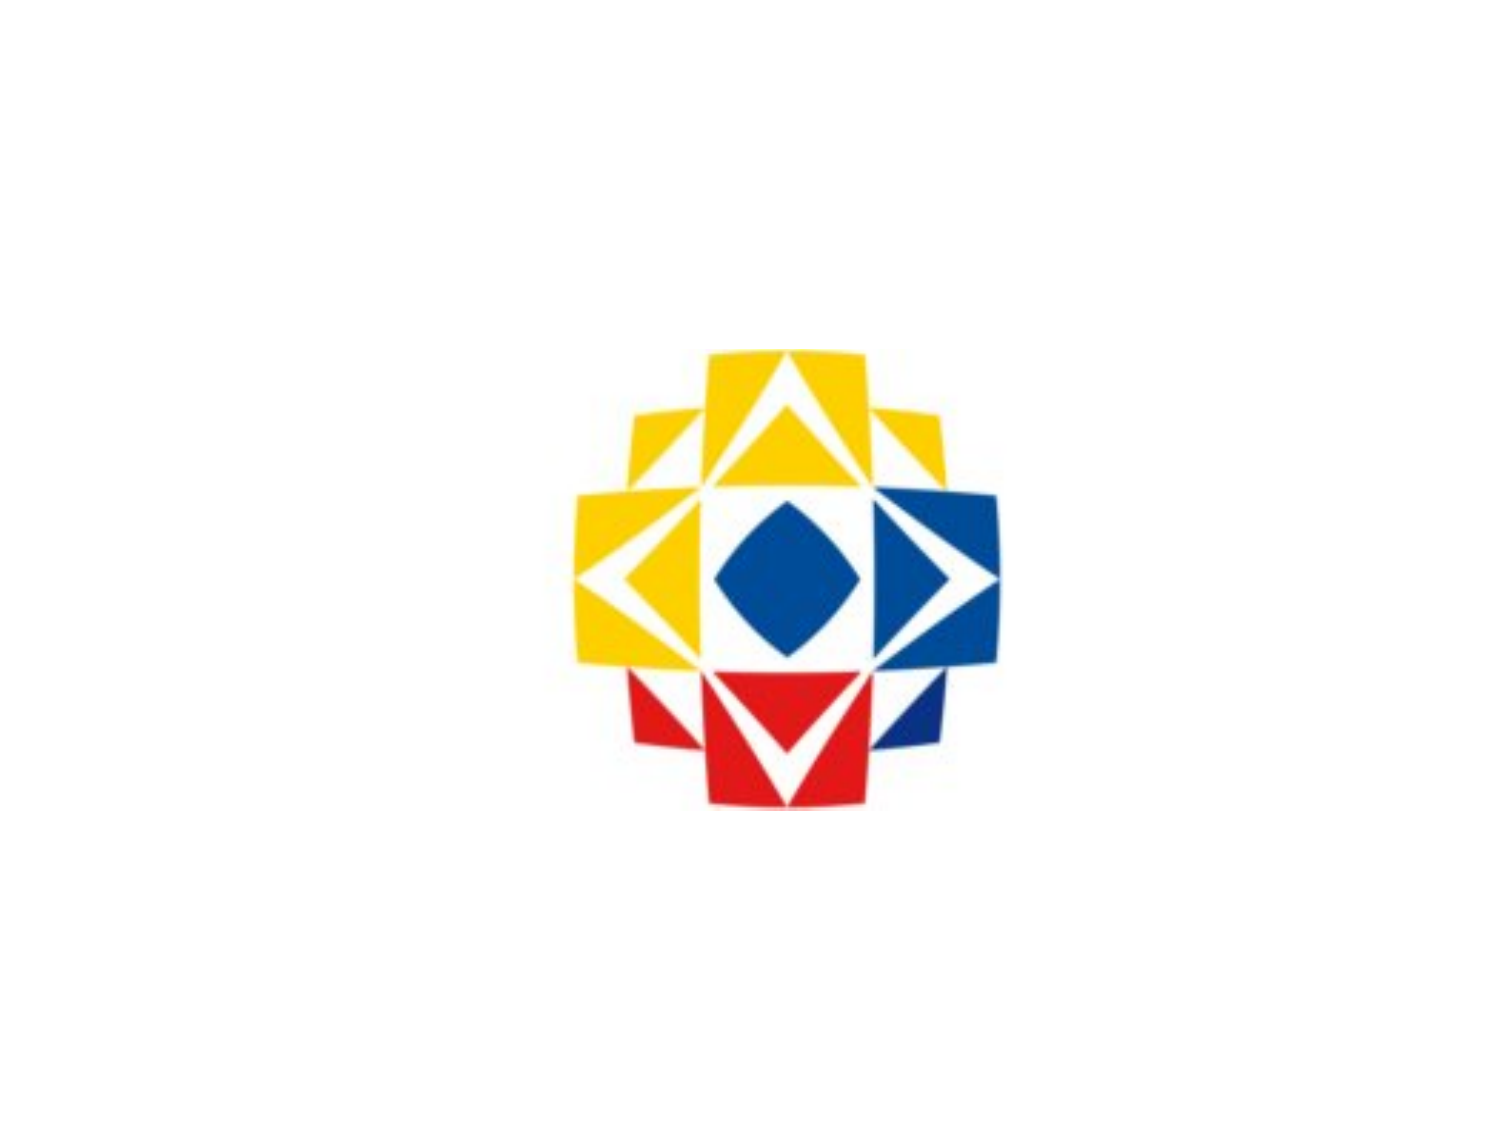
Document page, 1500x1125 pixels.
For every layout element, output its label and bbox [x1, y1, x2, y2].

picture [501, 349, 1072, 811]
